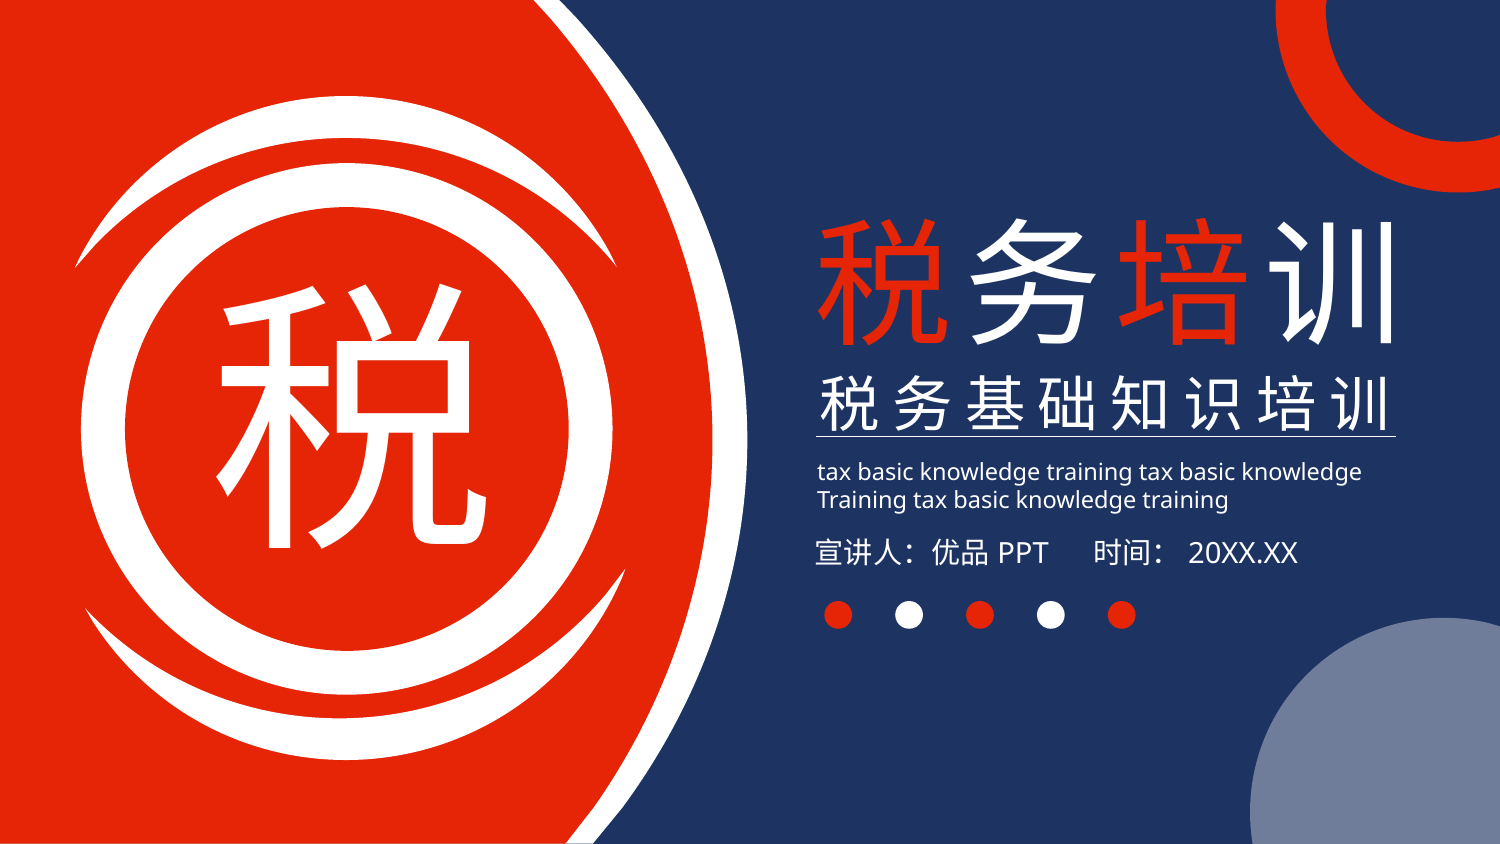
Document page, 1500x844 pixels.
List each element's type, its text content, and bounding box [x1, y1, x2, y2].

text_box tax basic knowledge training tax basic knowledge Training tax basic knowledge training [802, 449, 1411, 521]
text_box 税务培训 [800, 189, 1438, 370]
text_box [1275, 0, 1500, 193]
text_box 宣讲人：优品PPT 时间：20XX.XX [799, 527, 1333, 578]
text_box [1250, 617, 1500, 844]
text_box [824, 600, 1136, 629]
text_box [81, 43, 613, 812]
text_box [804, 358, 1438, 447]
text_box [0, 0, 748, 844]
